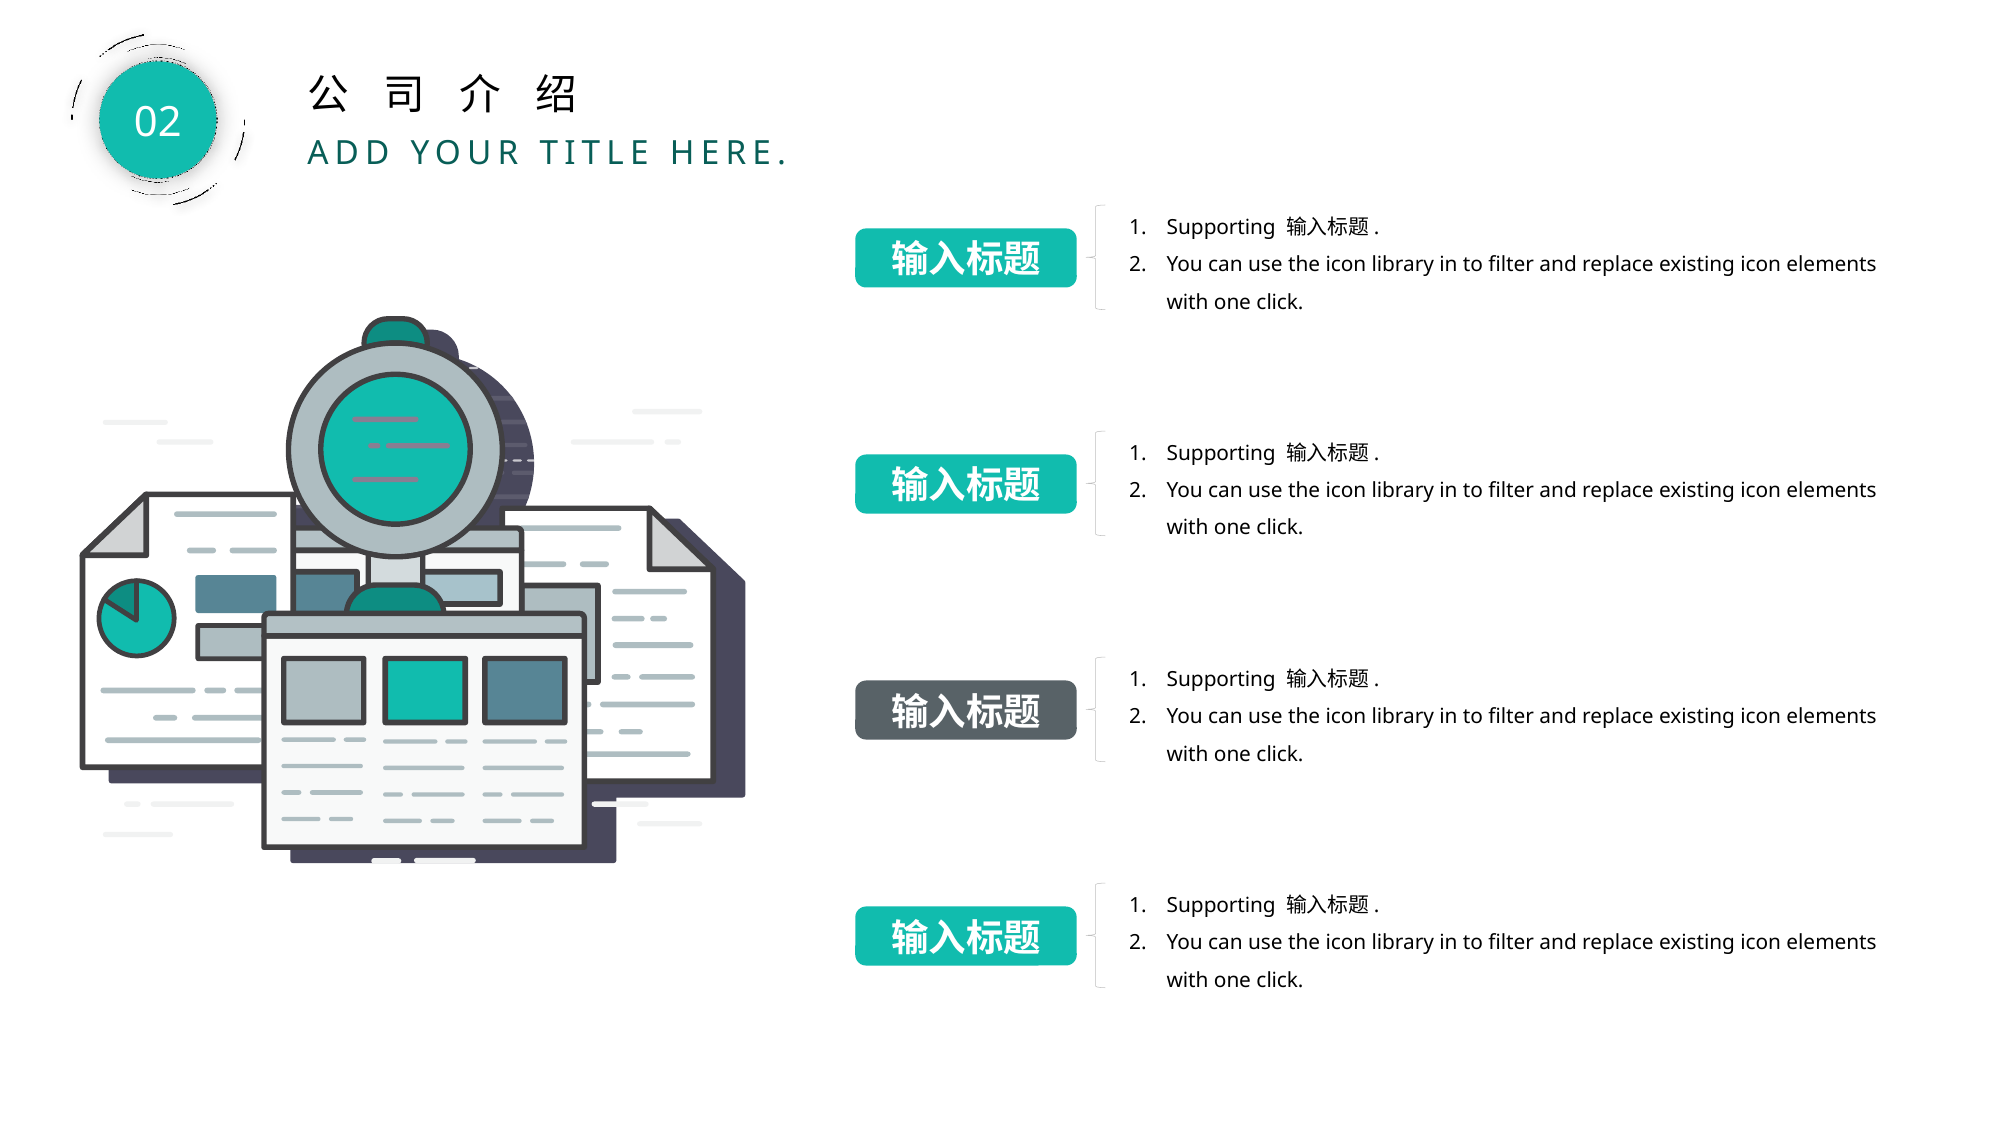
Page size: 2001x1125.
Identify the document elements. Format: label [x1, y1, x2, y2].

text_box [79, 185, 1922, 1007]
text_box [71, 34, 934, 205]
